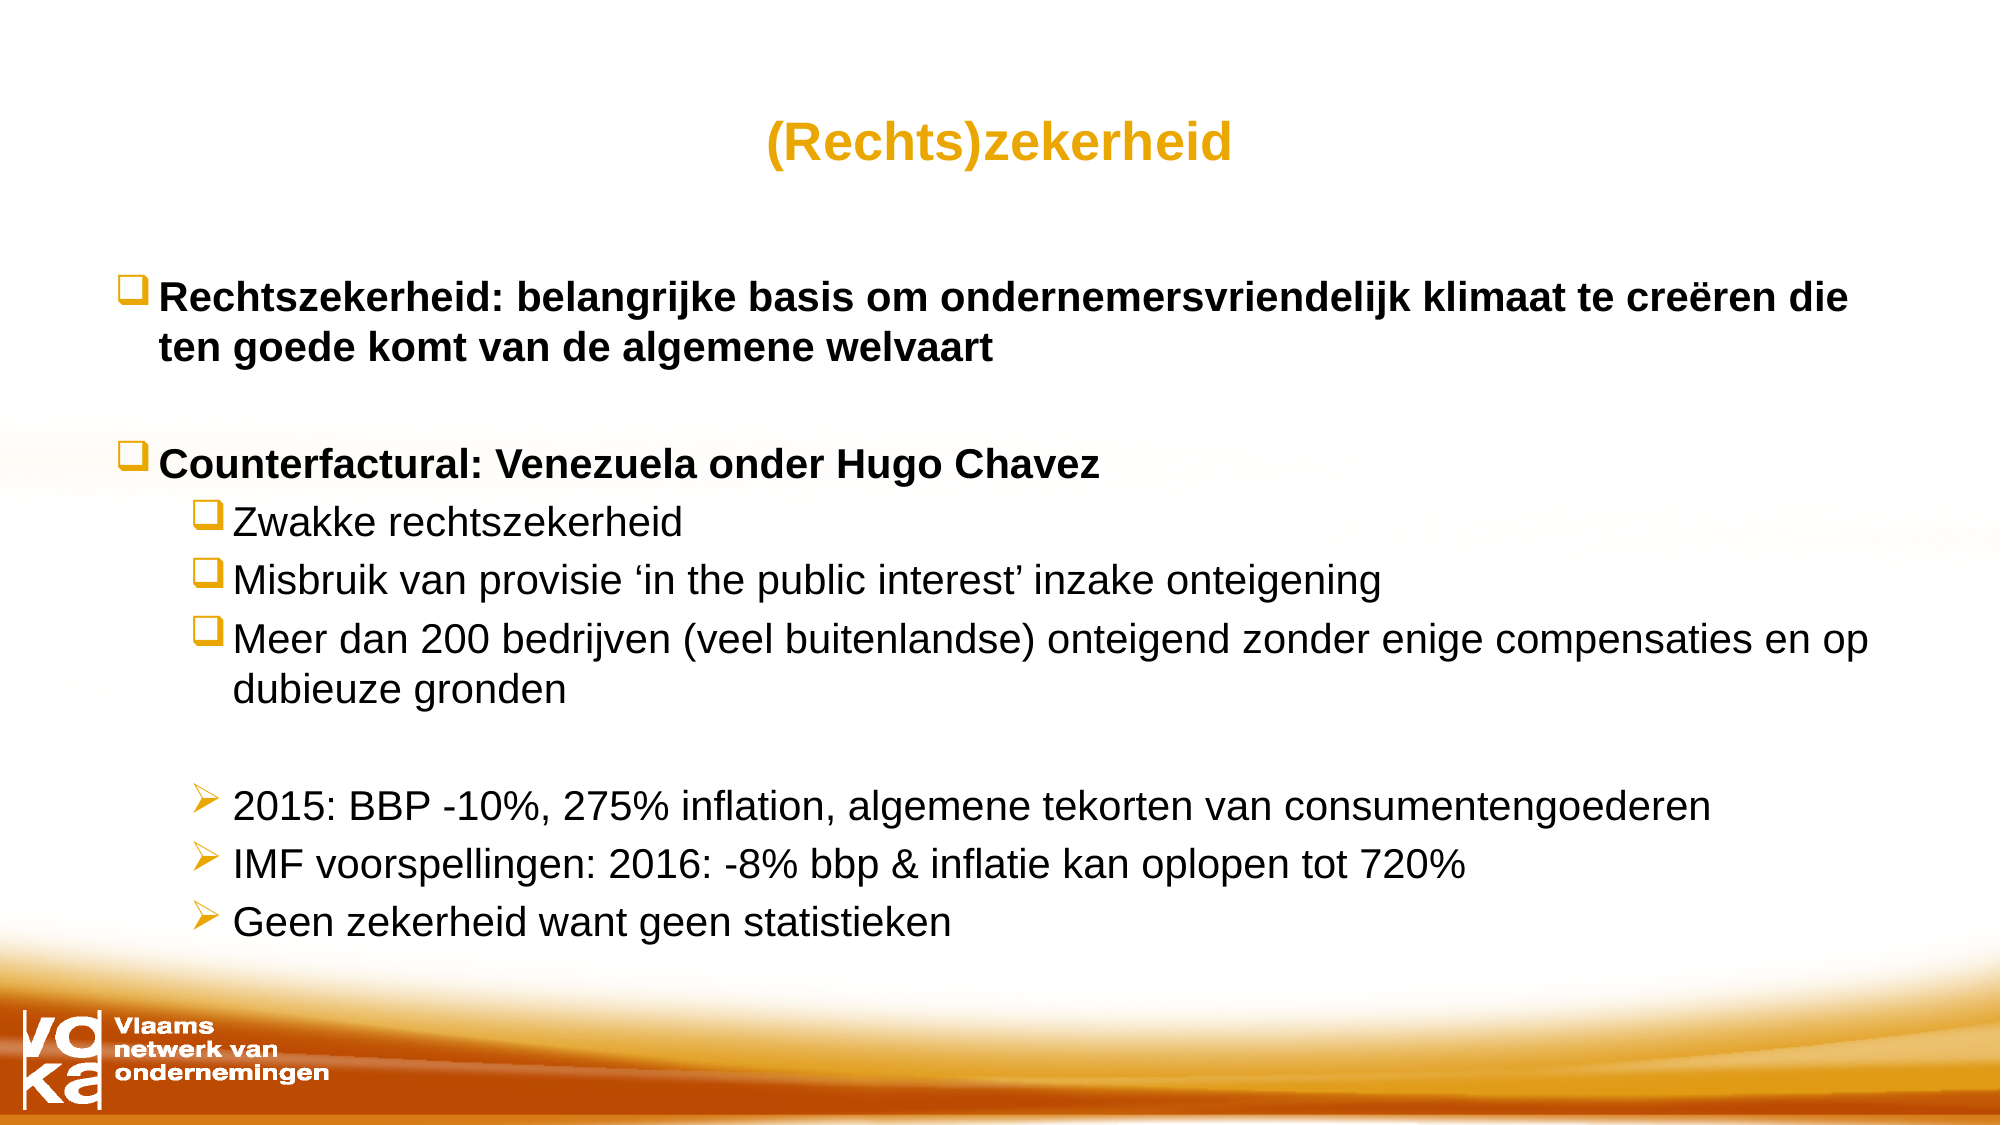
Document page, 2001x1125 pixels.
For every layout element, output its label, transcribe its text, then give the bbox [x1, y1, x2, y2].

title (Rechts)zekerheid [99, 45, 1900, 233]
list Rechtszekerheid: belangrijke basis om ondernemersvriendelijk klimaat te creëren die ten goede komt van de algemene welvaart Counterfactural: Venezuela onder Hugo Chavez Zwakke rechtszekerheid Misbruik van provisie ‘in the public interest’ inzake onteigening Meer dan 200 bedrijven (veel buitenlandse) onteigend zonder enige compensaties en op dubieuze gronden 2015: BBP -10%, 275% inflation, algemene tekorten van consumentengoederen IMF voorspellingen: 2016: -8% bbp & inflatie kan oplopen tot 720% Geen zekerheid want geen statistieken [99, 262, 1900, 1005]
picture [0, 114, 2000, 1125]
